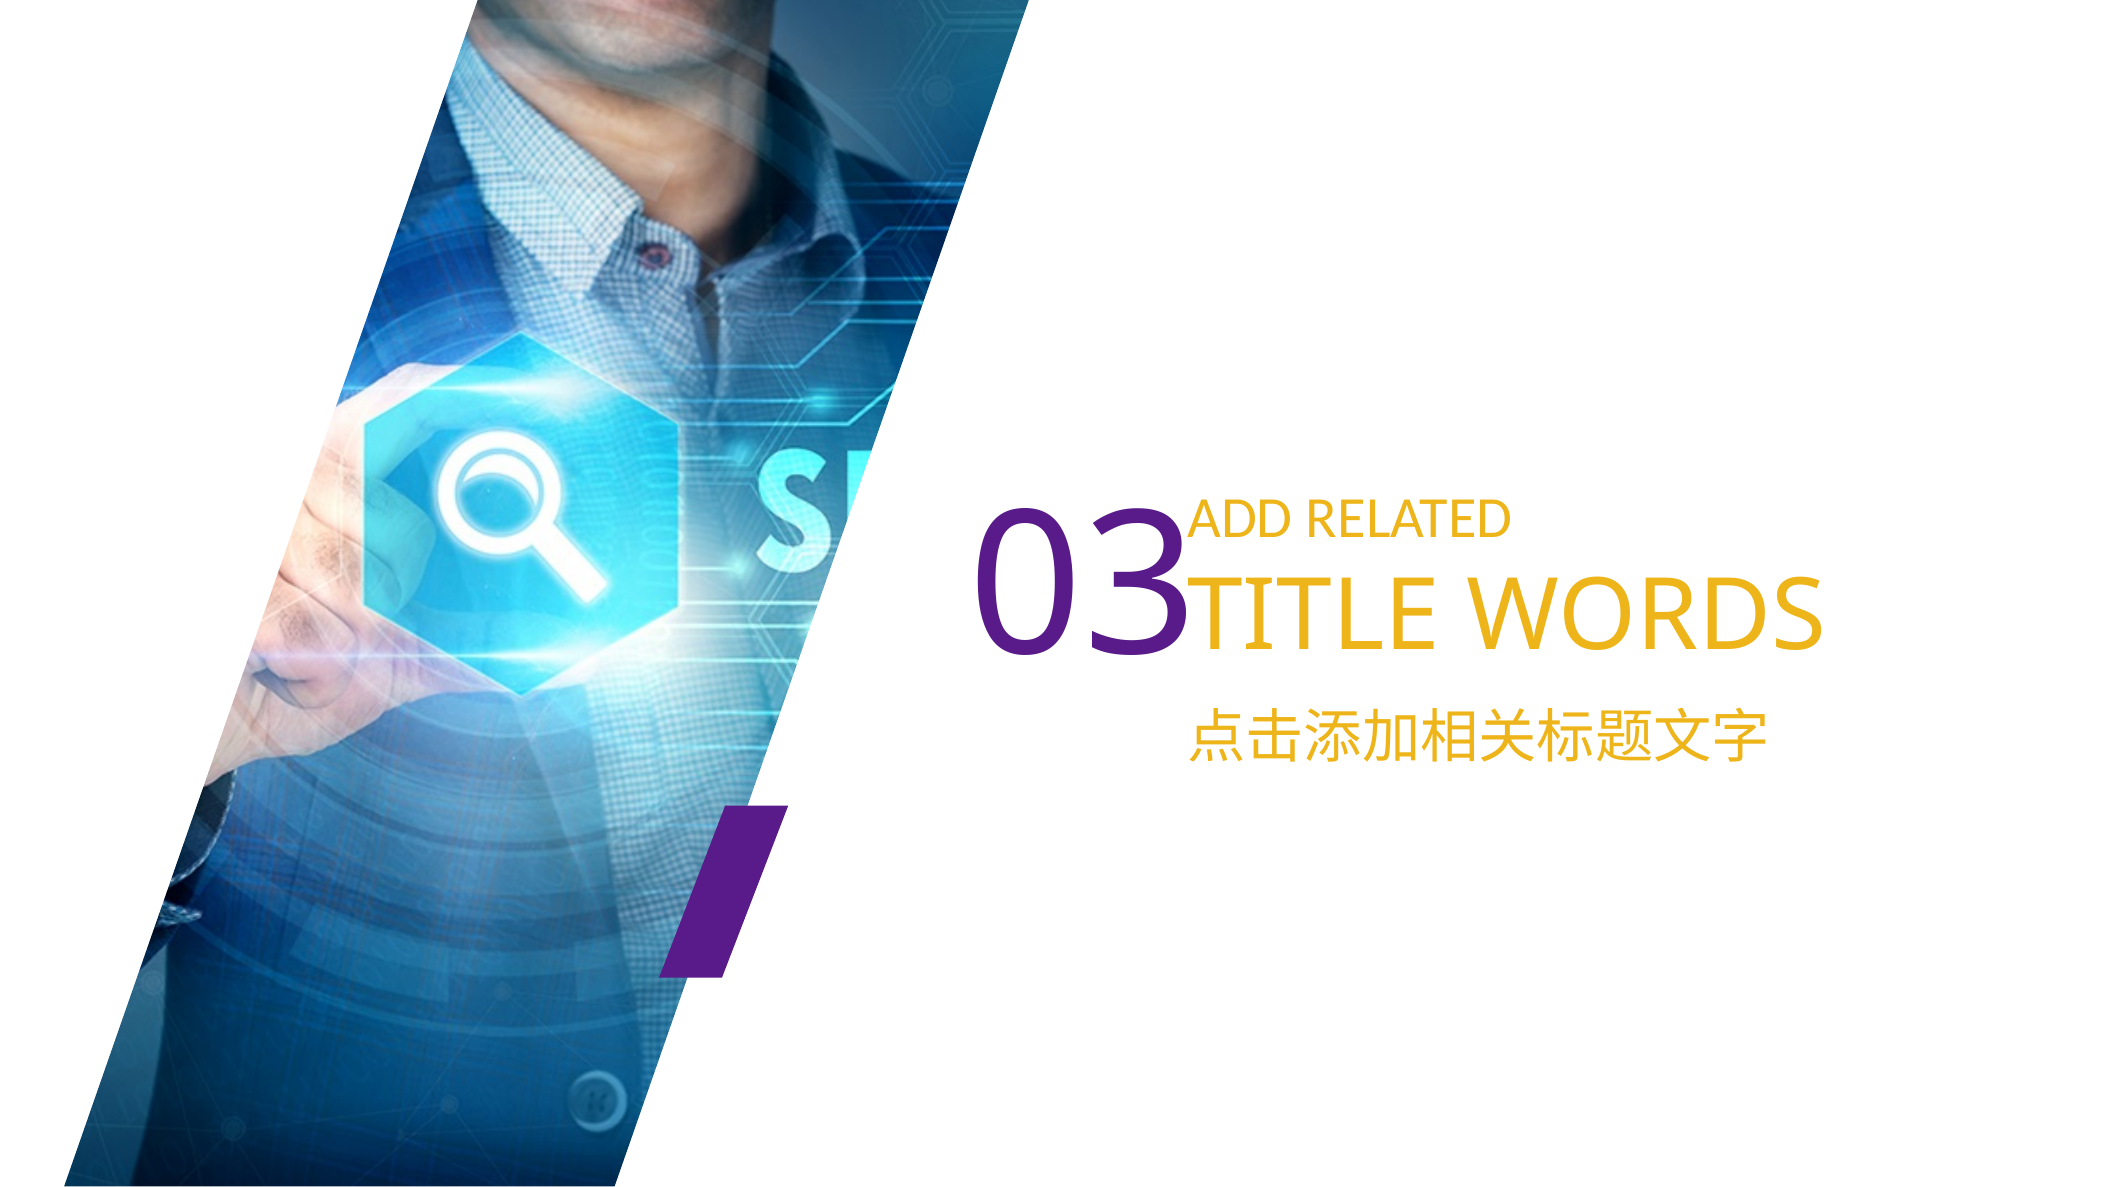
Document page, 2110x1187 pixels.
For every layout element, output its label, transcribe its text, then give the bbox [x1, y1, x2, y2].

text_box ADD RELATED TITLE WORDS [1271, 471, 1947, 677]
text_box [64, 0, 1029, 1187]
text_box 03 [1029, 446, 1271, 702]
text_box 点击添加相关标题文字 [1172, 692, 1808, 777]
